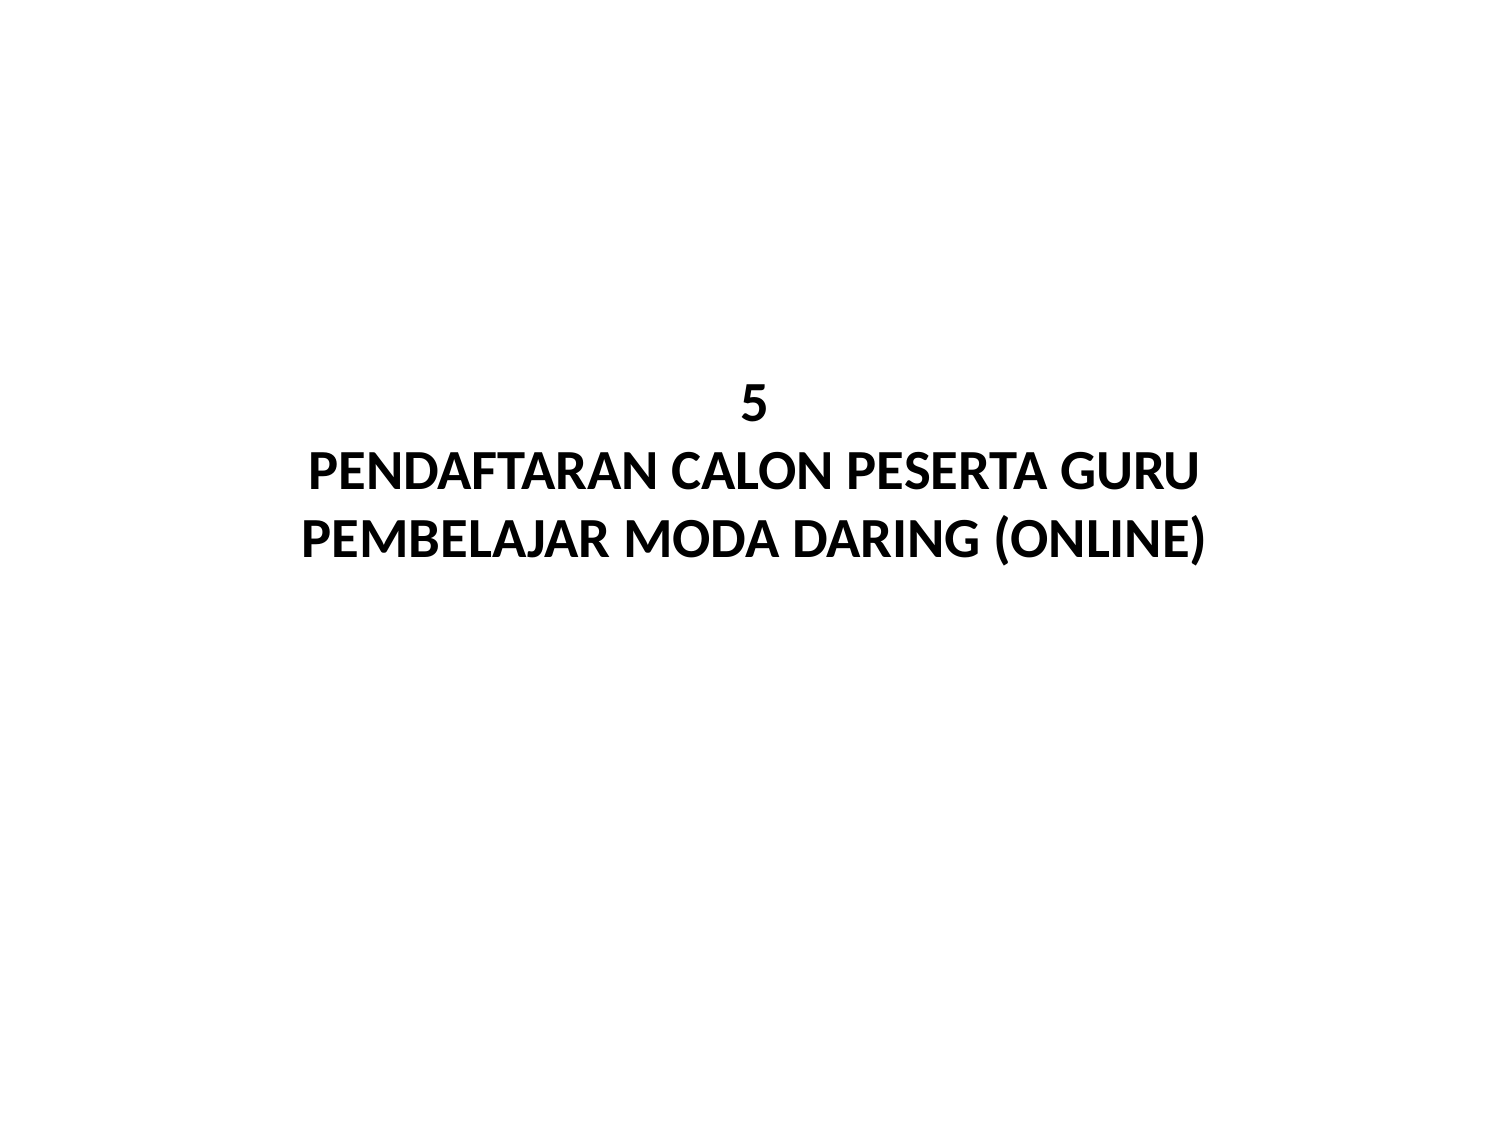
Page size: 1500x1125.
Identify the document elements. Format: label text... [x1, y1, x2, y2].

title 5 PENDAFTARAN CALON PESERTA GURU PEMBELAJAR MODA DARING (ONLINE) [276, 357, 1233, 582]
